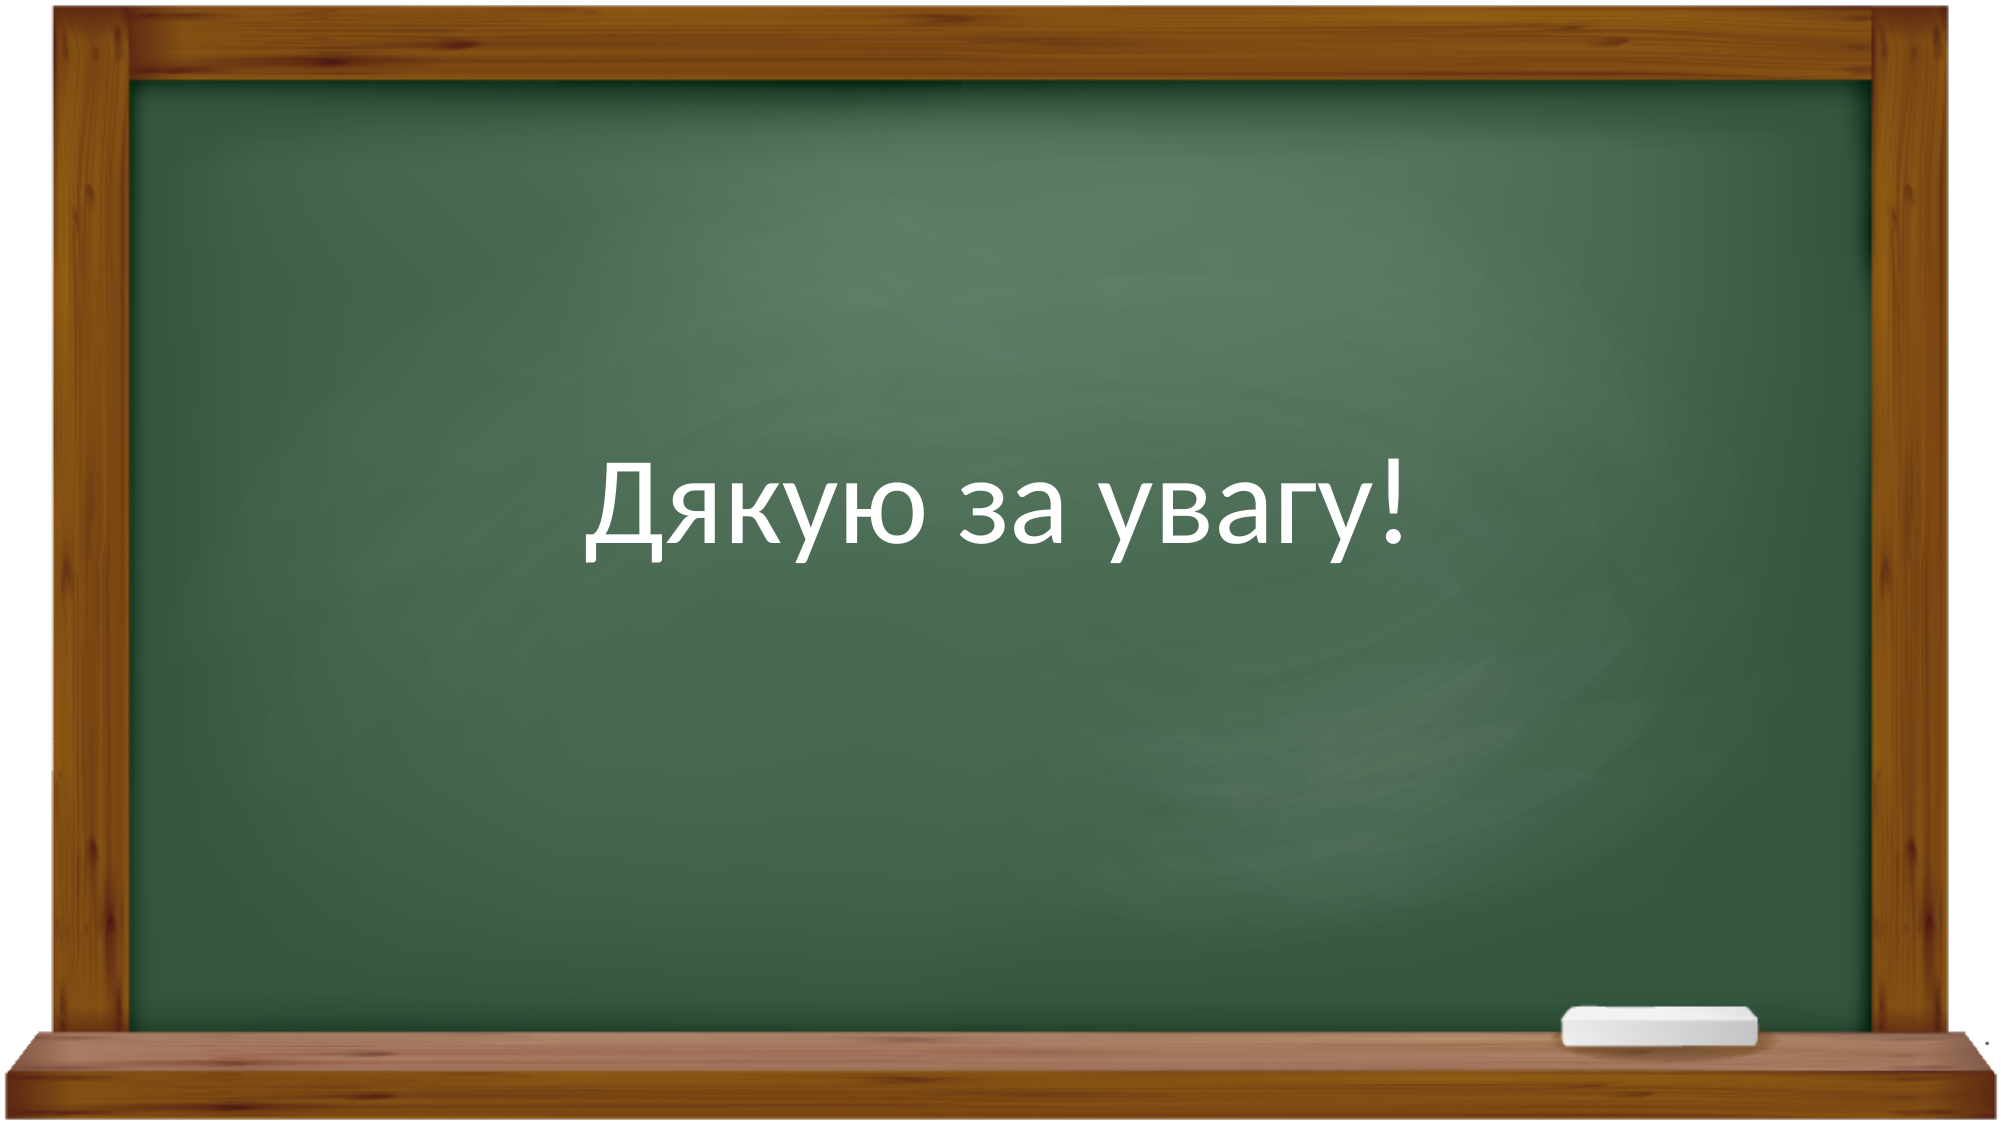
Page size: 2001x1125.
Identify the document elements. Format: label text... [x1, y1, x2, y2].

picture [0, 0, 2001, 1125]
title Дякую за увагу! [137, 59, 1863, 948]
